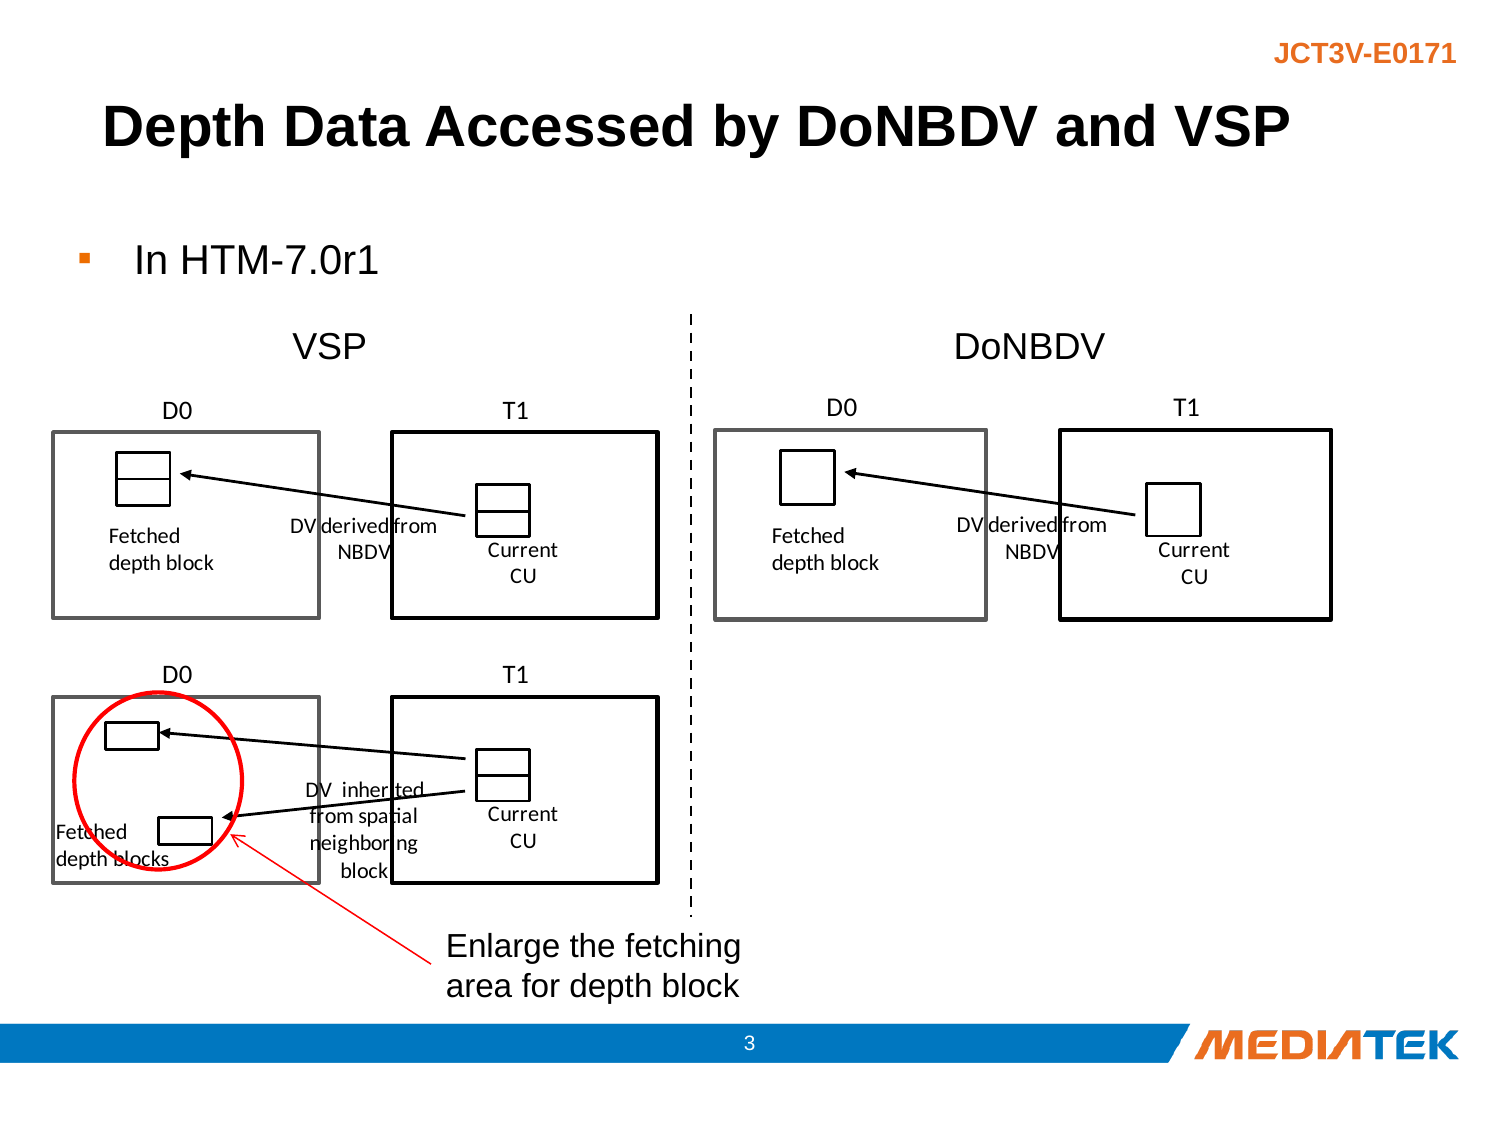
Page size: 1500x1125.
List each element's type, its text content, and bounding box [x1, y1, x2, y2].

picture [711, 381, 1334, 622]
list In HTM-7.0r1 [62, 224, 1424, 1051]
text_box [229, 833, 432, 965]
title Depth Data Accessed by DoNBDV and VSP [87, 46, 1410, 201]
picture [41, 385, 660, 893]
slide_number 2 [711, 1022, 789, 1090]
picture [0, 1023, 711, 1063]
picture [789, 1023, 1459, 1063]
text_box VSP [277, 314, 431, 375]
text_box Enlarge the fetching area for depth block [430, 916, 805, 1012]
text_box DoNBDV [938, 314, 1128, 375]
